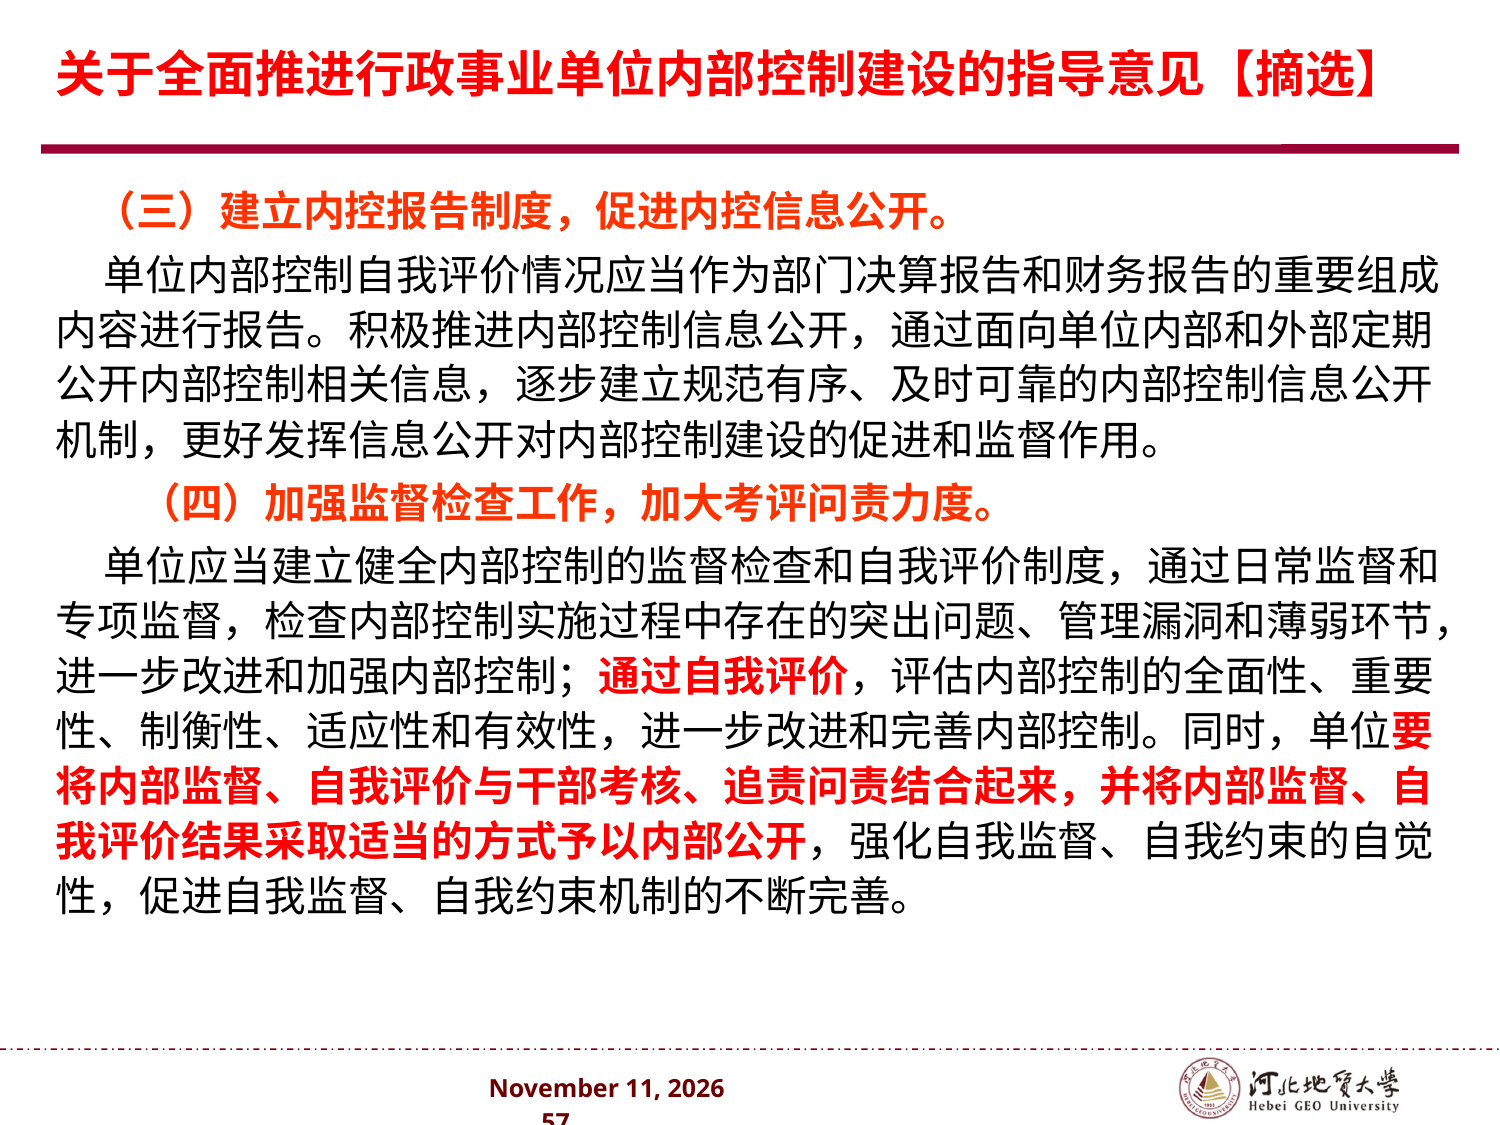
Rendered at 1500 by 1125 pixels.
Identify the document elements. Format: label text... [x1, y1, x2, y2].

list （三）建立内控报告制度，促进内控信息公开。 单位内部控制自我评价情况应当作为部门决算报告和财务报告的重要组成内容进行报告。积极推进内部控制信息公开，通过面向单位内部和外部定期公开内部控制相关信息，逐步建立规范有序、及时可靠的内部控制信息公开机制，更好发挥信息公开对内部控制建设的促进和监督作用。 （四）加强监督检查工作，加大考评问责力度。 单位应当建立健全内部控制的监督检查和自我评价制度，通过日常监督和专项监督，检查内部控制实施过程中存在的突出问题、管理漏洞和薄弱环节，进一步改进和加强内部控制；通过自我评价，评估内部控制的全面性、重要性、制衡性、适应性和有效性，进一步改进和完善内部控制。同时，单位要将内部监督、自我评价与干部考核、追责问责结合起来，并将内部监督、自我评价结果采取适当的方式予以内部公开，强化自我监督、自我约束的自觉性，促进自我监督、自我约束机制的不断完善。 [40, 172, 1460, 1036]
picture [1159, 1049, 1420, 1125]
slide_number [473, 1064, 990, 1109]
title 关于全面推进行政事业单位内部控制建设的指导意见【摘选】 [40, 18, 1460, 126]
